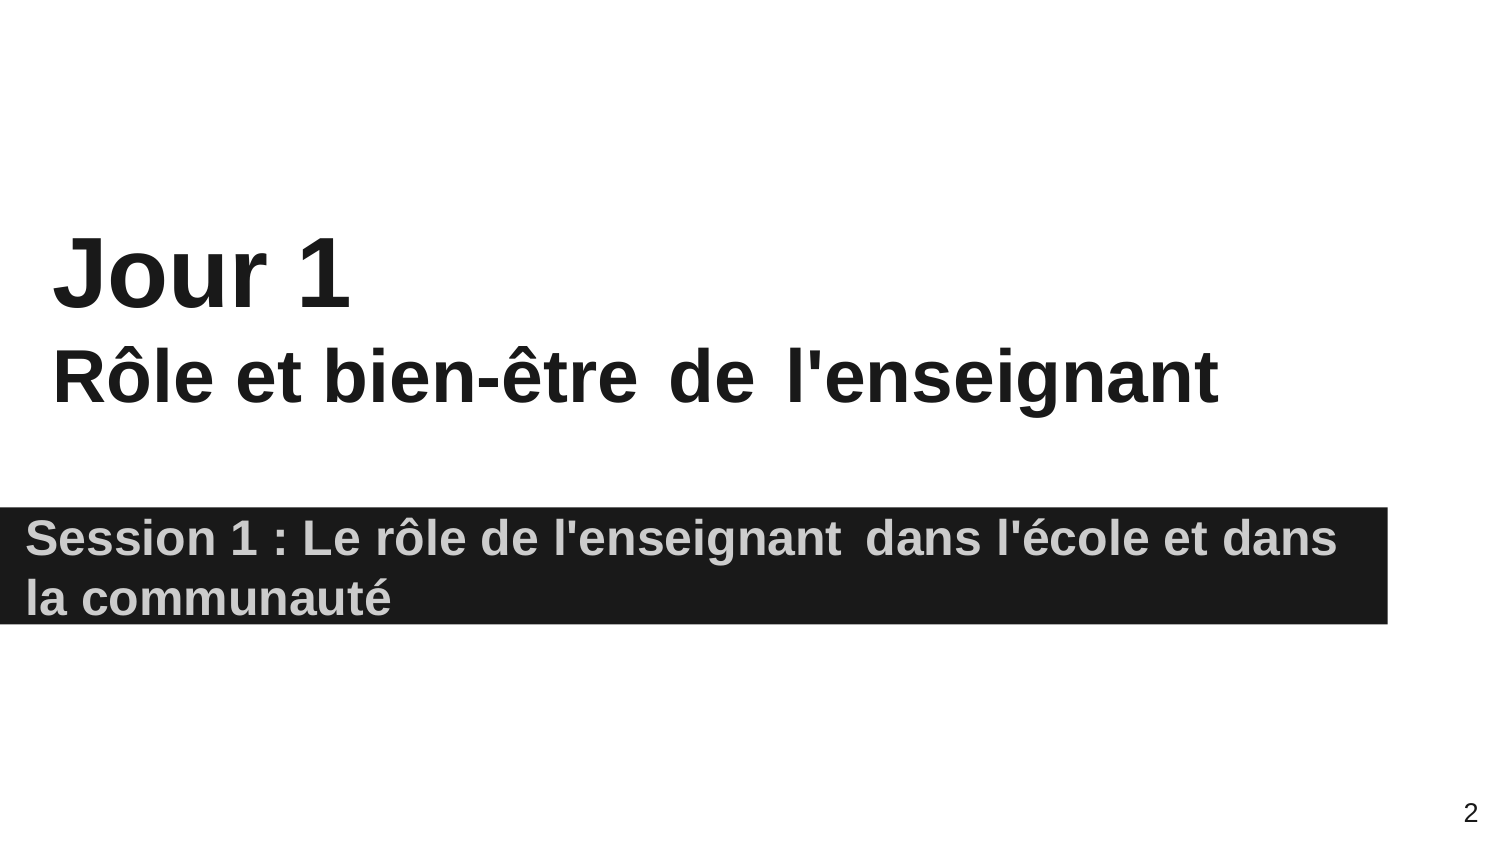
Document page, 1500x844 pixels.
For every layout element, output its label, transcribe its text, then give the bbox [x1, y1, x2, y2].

title Jour 1 Rôle et bien-être de l'enseignant [37, 155, 1500, 433]
slide_number 2 [1403, 779, 1494, 844]
subtitle Session 1 : Le rôle de l'enseignant dans l'école et dans la communauté [10, 507, 1386, 625]
